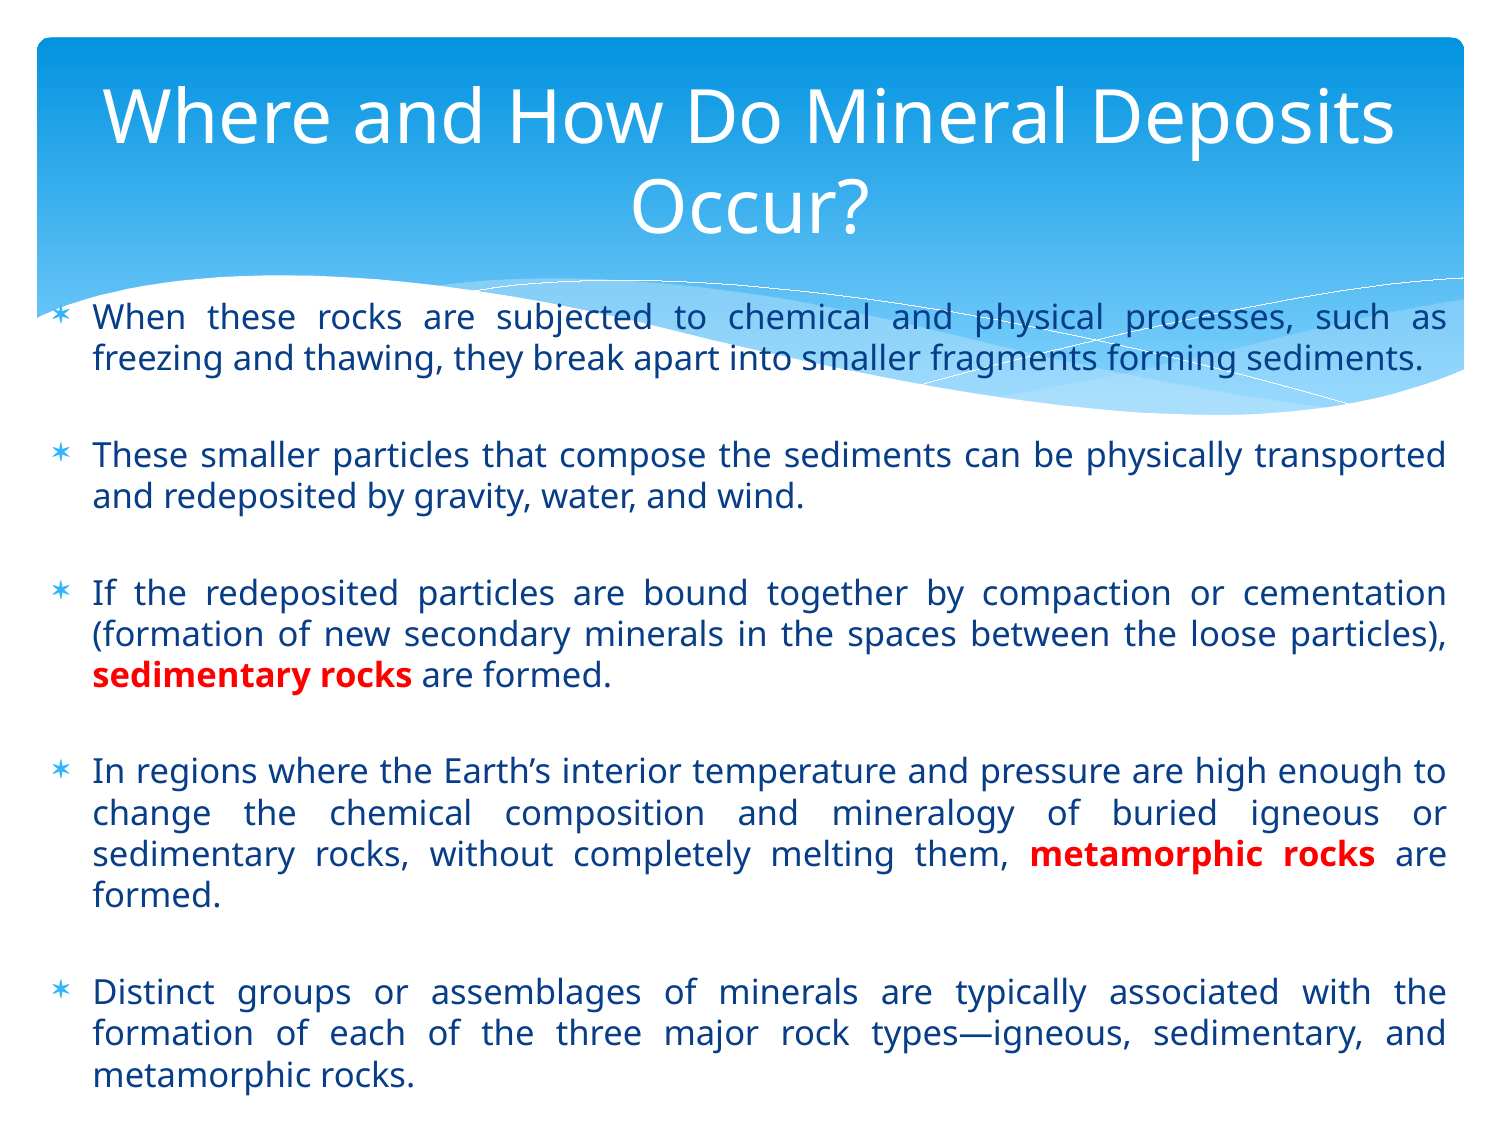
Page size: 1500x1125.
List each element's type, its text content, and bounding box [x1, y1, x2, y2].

list When these rocks are subjected to chemical and physical processes, such as freezing and thawing, they break apart into smaller fragments forming sediments. These smaller particles that compose the sediments can be physically transported and redeposited by gravity, water, and wind. If the redeposited particles are bound together by compaction or cementation (formation of new secondary minerals in the spaces between the loose particles), sedimentary rocks are formed. In regions where the Earth’s interior temperature and pressure are high enough to change the chemical composition and mineralogy of buried igneous or sedimentary rocks, without completely melting them, metamorphic rocks are formed. Distinct groups or assemblages of minerals are typically associated with the formation of each of the three major rock types—igneous, sedimentary, and metamorphic rocks. [37, 287, 1463, 1113]
title Where and How Do Mineral Deposits Occur? [75, 55, 1425, 261]
